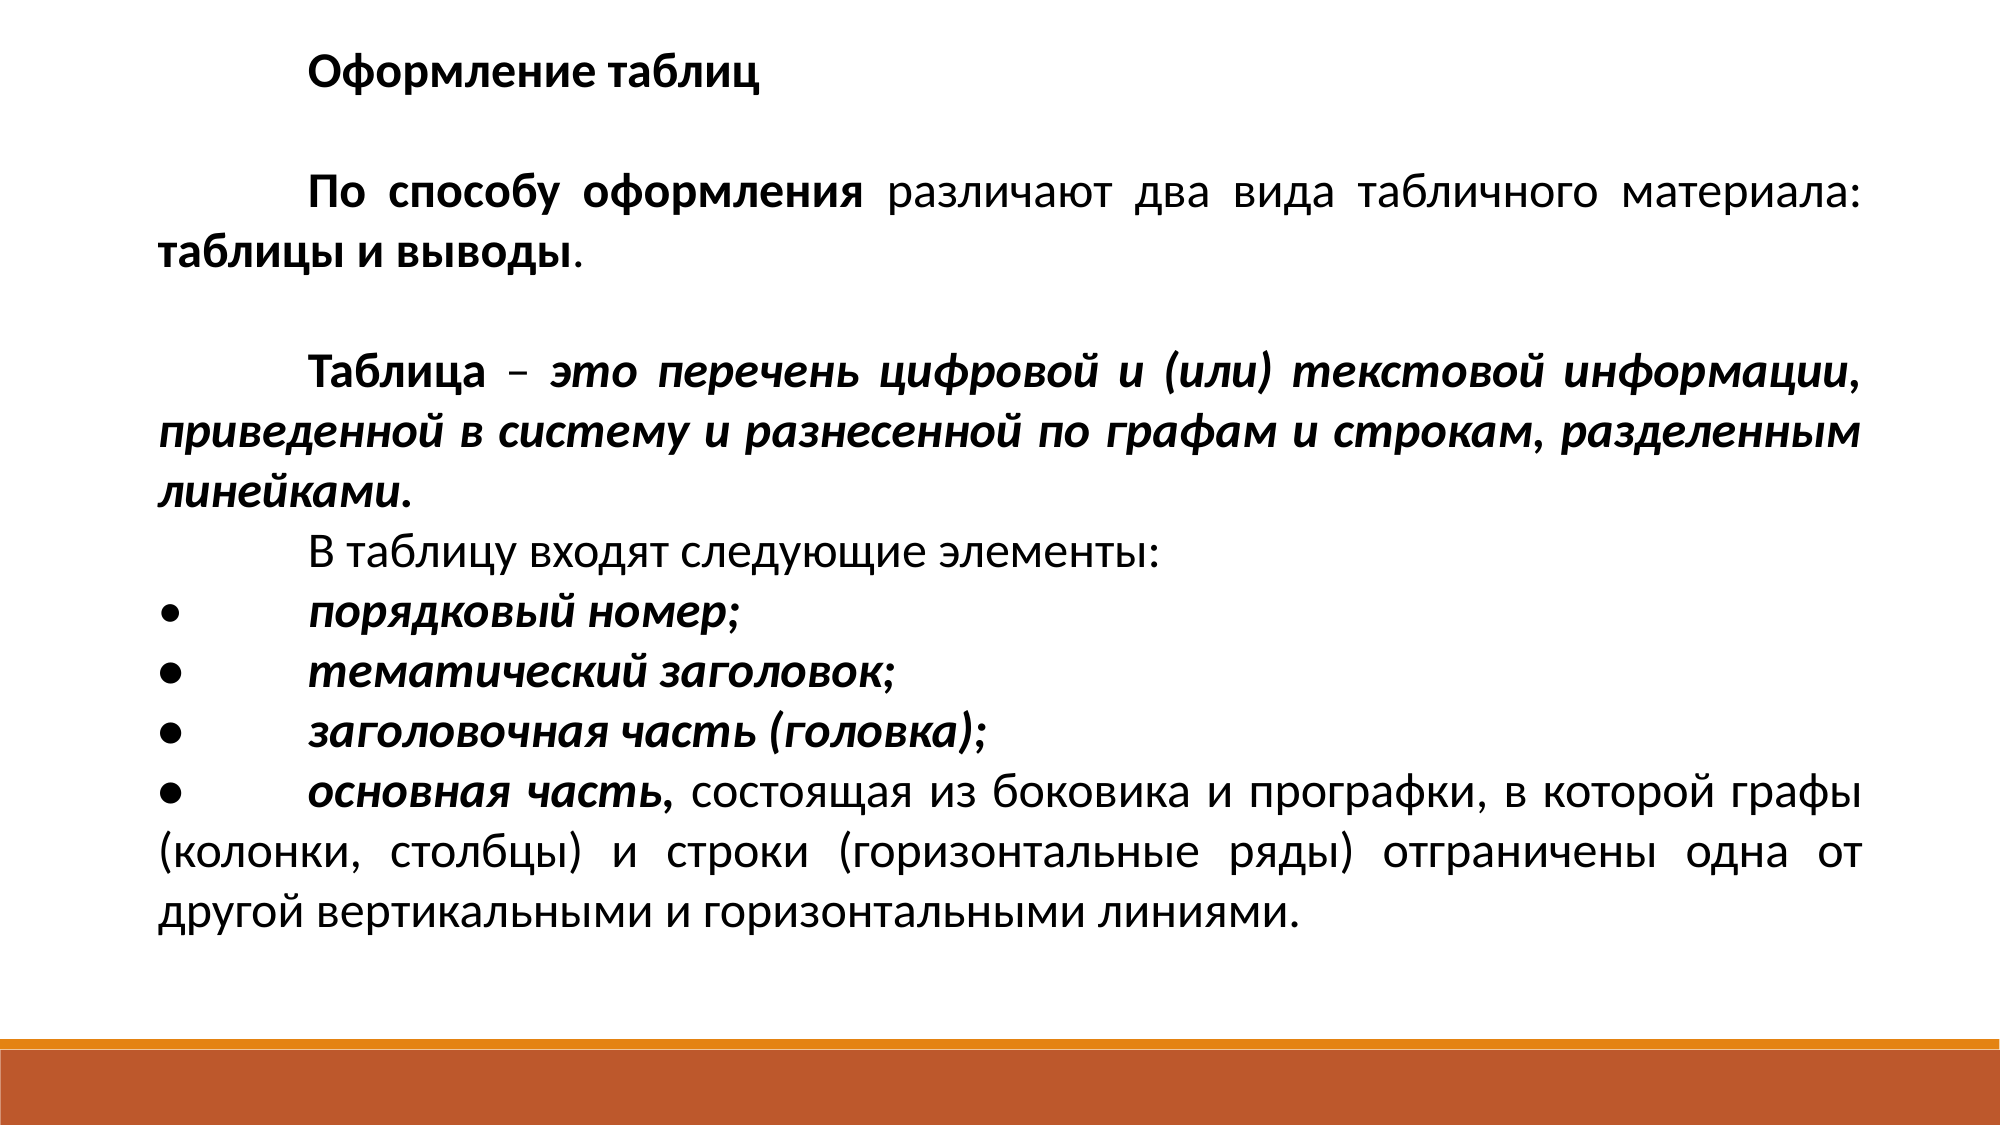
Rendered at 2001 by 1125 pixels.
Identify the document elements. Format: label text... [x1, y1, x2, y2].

text_box Оформление таблиц По способу оформления различают два вида табличного материала: таблицы и выводы. Таблица – это перечень цифровой и (или) текстовой информации, приведенной в систему и разнесенной по графам и строкам, разделенным линейками. В таблицу входят следующие элементы: • порядковый номер; • тематический заголовок; • заголовочная часть (головка); • основная часть, состоящая из боковика и прографки, в которой графы (колонки, столбцы) и строки (горизонтальные ряды) отграничены одна от другой вертикальными и горизонтальными линиями. [143, 29, 1878, 945]
